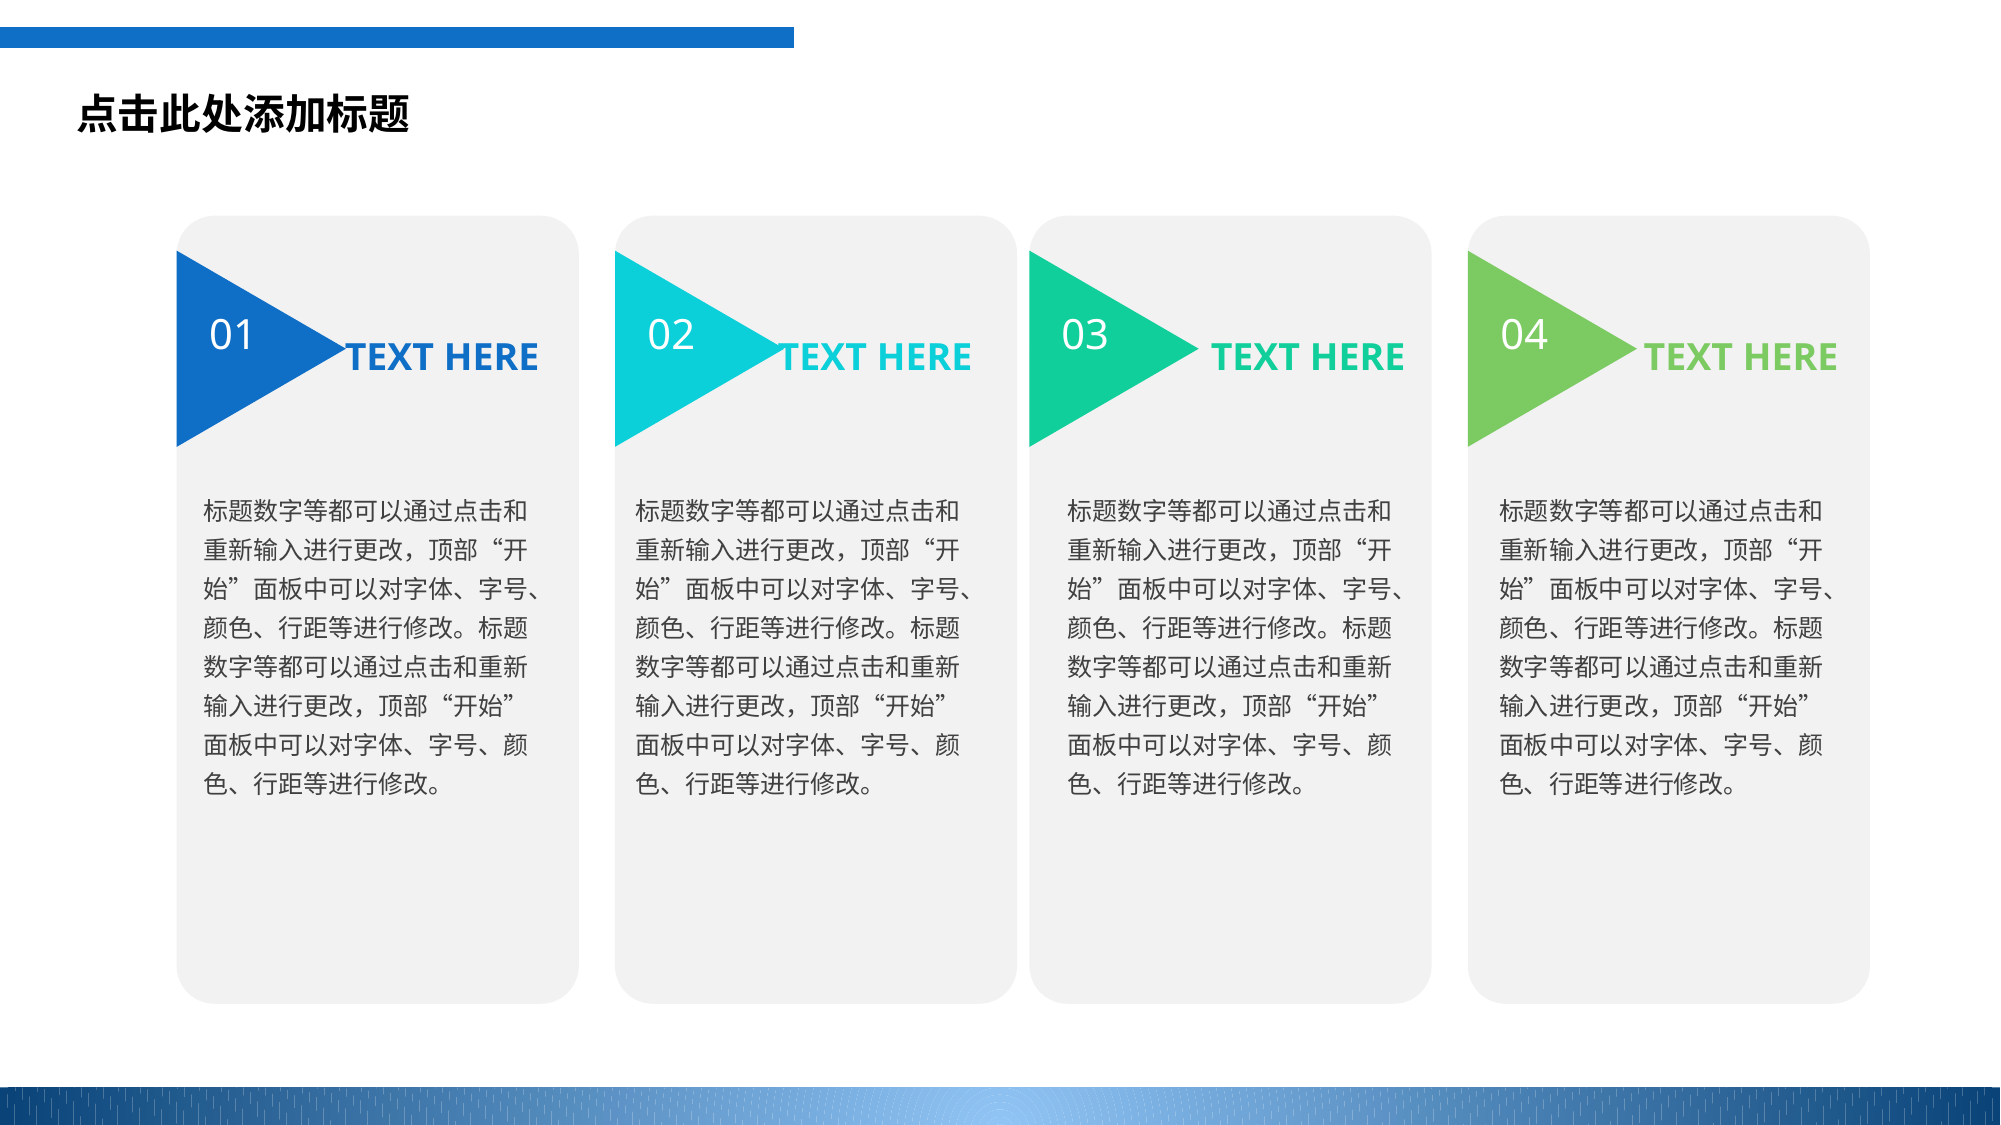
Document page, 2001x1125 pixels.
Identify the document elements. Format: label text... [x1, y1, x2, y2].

list 点击此处添加标题 [60, 72, 795, 161]
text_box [176, 250, 346, 447]
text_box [1467, 250, 1637, 447]
text_box [1029, 215, 1432, 1004]
text_box 标题数字等都可以通过点击和重新输入进行更改，顶部“开始”面板中可以对字体、字号、颜色、行距等进行修改。标题数字等都可以通过点击和重新输入进行更改，顶部“开始”面板中可以对字体、字号、颜色、行距等进行修改。 [188, 479, 567, 806]
text_box 标题数字等都可以通过点击和重新输入进行更改，顶部“开始”面板中可以对字体、字号、颜色、行距等进行修改。标题数字等都可以通过点击和重新输入进行更改，顶部“开始”面板中可以对字体、字号、颜色、行距等进行修改。 [1484, 479, 1862, 806]
text_box 标题数字等都可以通过点击和重新输入进行更改，顶部“开始”面板中可以对字体、字号、颜色、行距等进行修改。标题数字等都可以通过点击和重新输入进行更改，顶部“开始”面板中可以对字体、字号、颜色、行距等进行修改。 [1052, 479, 1431, 806]
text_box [1028, 250, 1199, 447]
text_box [614, 250, 785, 447]
text_box TEXT HERE [1637, 302, 1854, 386]
text_box TEXT HERE [1199, 302, 1421, 386]
text_box 标题数字等都可以通过点击和重新输入进行更改，顶部“开始”面板中可以对字体、字号、颜色、行距等进行修改。标题数字等都可以通过点击和重新输入进行更改，顶部“开始”面板中可以对字体、字号、颜色、行距等进行修改。 [620, 479, 999, 806]
text_box [614, 215, 1018, 1004]
text_box [1467, 215, 1870, 1004]
text_box TEXT HERE [785, 302, 988, 386]
text_box [176, 215, 579, 1004]
text_box TEXT HERE [346, 302, 555, 386]
